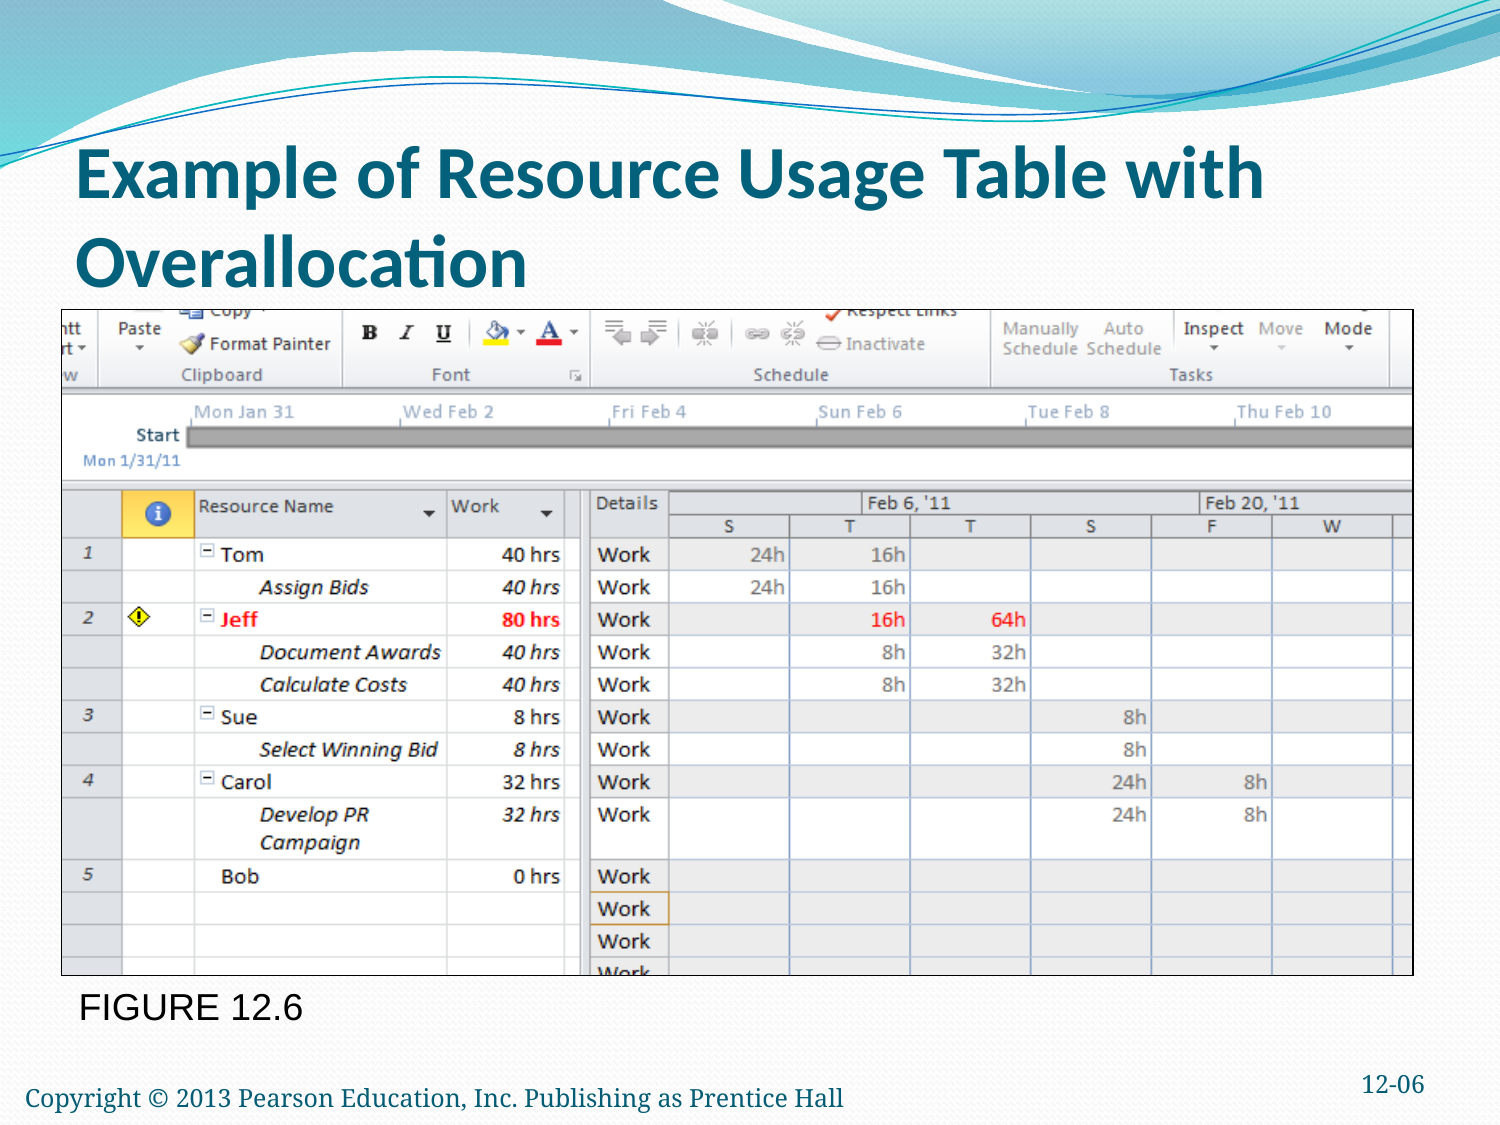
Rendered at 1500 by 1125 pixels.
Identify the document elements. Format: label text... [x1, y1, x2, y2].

title Example of Resource Usage Table with Overallocation [74, 115, 1438, 304]
table_cell 0 [63, 983, 340, 988]
picture [62, 310, 1413, 975]
text_box FIGURE 12.6 [63, 987, 340, 1035]
text_box Copyright © 2013 Pearson Education, Inc. Publishing as Prentice Hall [24, 1074, 988, 1113]
slide_number 12-06 [1299, 1042, 1425, 1103]
